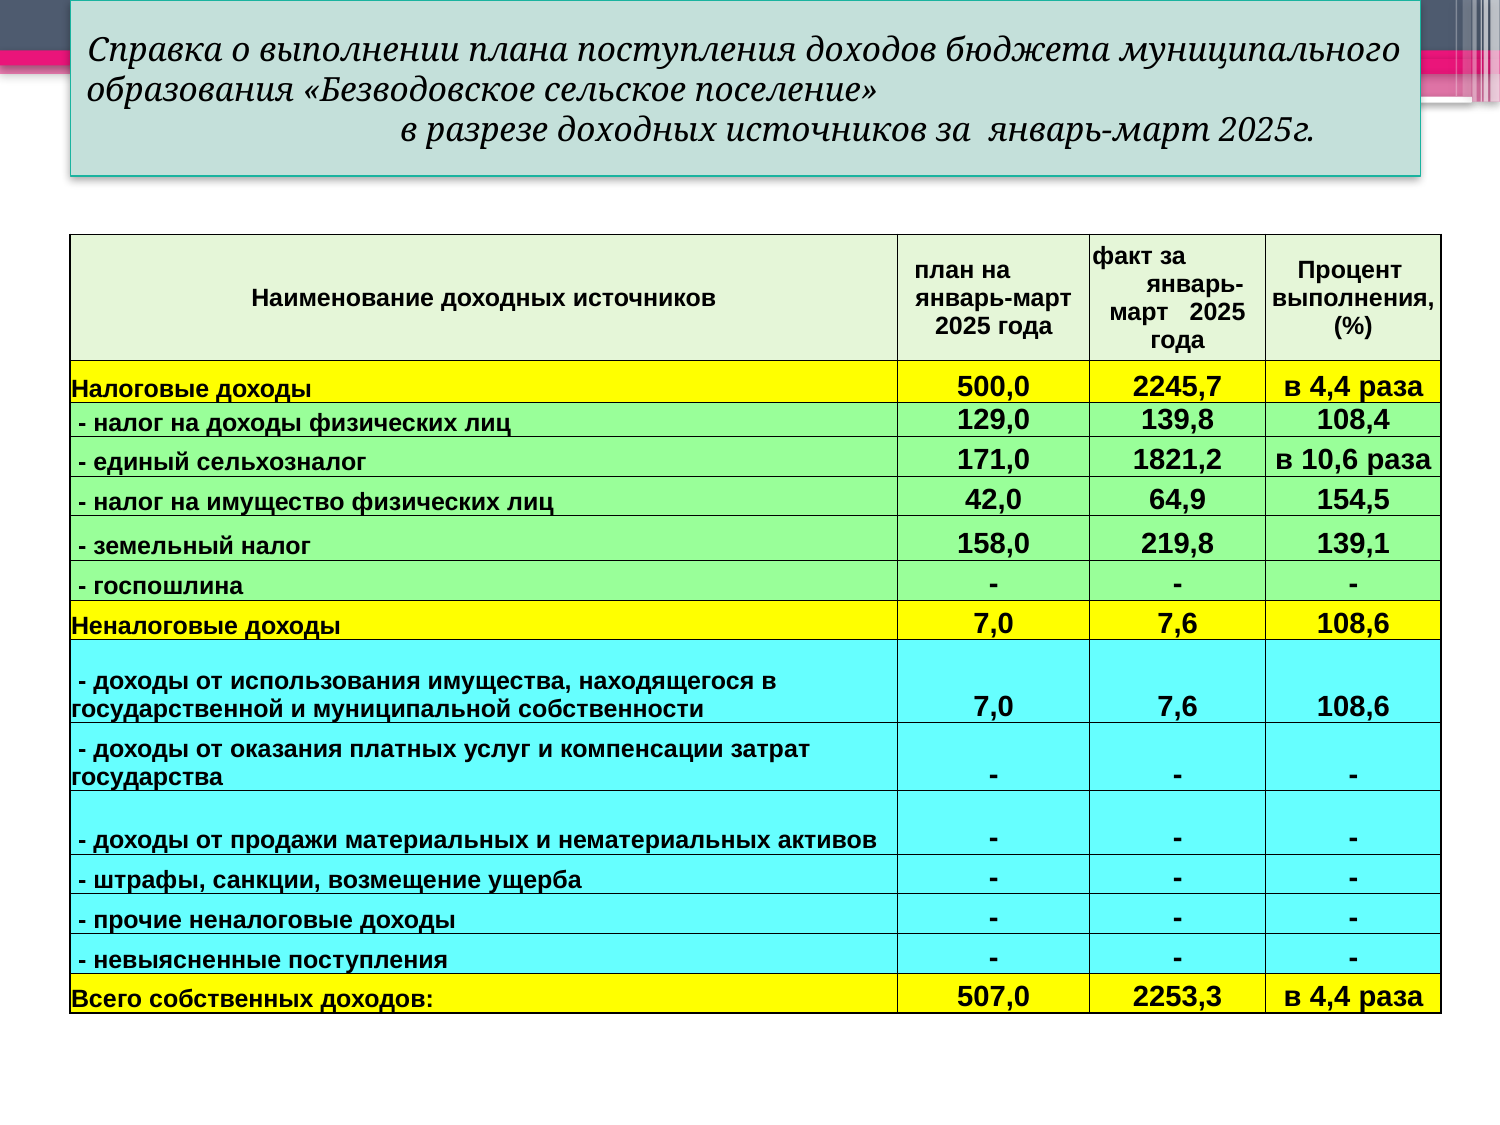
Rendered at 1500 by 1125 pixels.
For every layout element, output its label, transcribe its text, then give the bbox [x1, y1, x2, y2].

table_cell 7,0 [898, 601, 1089, 639]
table_cell Налоговые доходы [71, 361, 897, 402]
table_cell 108,6 [1266, 601, 1440, 639]
table_cell - невыясненные поступления [71, 934, 897, 973]
table_cell 171,0 [898, 437, 1089, 476]
table_cell - налог на имущество физических лиц [71, 477, 897, 515]
table_cell - [1090, 855, 1265, 893]
table_cell в 4,4 раза [1266, 361, 1440, 402]
table_cell - [898, 791, 1089, 854]
table_cell 139,8 [1090, 403, 1265, 436]
table_cell - прочие неналоговые доходы [71, 894, 897, 933]
table_cell - штрафы, санкции, возмещение ущерба [71, 855, 897, 893]
table_cell - [1266, 791, 1440, 854]
table_header Наименование доходных источников [71, 235, 897, 360]
table_header Процент выполнения, (%) [1266, 235, 1440, 360]
table_cell 1821,2 [1090, 437, 1265, 476]
table_cell - доходы от оказания платных услуг и компенсации затрат государства [71, 723, 897, 790]
table_cell - единый сельхозналог [71, 437, 897, 476]
table_cell - [1266, 894, 1440, 933]
table_cell - [1090, 791, 1265, 854]
table_cell - госпошлина [71, 561, 897, 600]
table_cell 7,6 [1090, 640, 1265, 722]
table_cell 42,0 [898, 477, 1089, 515]
table_cell 64,9 [1090, 477, 1265, 515]
table_cell 139,1 [1266, 516, 1440, 560]
table_cell - [898, 561, 1089, 600]
table_cell Всего собственных доходов: [71, 974, 897, 1012]
table_cell - [1090, 723, 1265, 790]
table_cell - [1090, 894, 1265, 933]
table_cell в 4,4 раза [1266, 974, 1440, 1012]
table_cell Неналоговые доходы [71, 601, 897, 639]
table_cell - доходы от продажи материальных и нематериальных активов [71, 791, 897, 854]
table_cell - [898, 723, 1089, 790]
table_cell - [1266, 855, 1440, 893]
table_cell - доходы от использования имущества, находящегося в государственной и муниципальной собственности [71, 640, 897, 722]
table_cell - [1266, 934, 1440, 973]
table_cell 108,6 [1266, 640, 1440, 722]
table_cell в 10,6 раза [1266, 437, 1440, 476]
table_cell 108,4 [1266, 403, 1440, 436]
table_cell - [898, 934, 1089, 973]
table_cell 500,0 [898, 361, 1089, 402]
table_header факт за январь-март 2025 года [1090, 235, 1265, 360]
table_cell - земельный налог [71, 516, 897, 560]
table_cell 154,5 [1266, 477, 1440, 515]
title Справка о выполнении плана поступления доходов бюджета муниципального образования «Безводовское сельское поселение» в разрезе доходных источников за январь-март 2025г. [70, 0, 1421, 177]
table_cell - [898, 855, 1089, 893]
table_cell 7,6 [1090, 601, 1265, 639]
table_cell - [1266, 723, 1440, 790]
table_cell 2253,3 [1090, 974, 1265, 1012]
table_cell 158,0 [898, 516, 1089, 560]
table_cell 219,8 [1090, 516, 1265, 560]
table_header план на январь-март 2025 года [898, 235, 1089, 360]
table_cell - [1090, 561, 1265, 600]
table_cell - [1090, 934, 1265, 973]
table_cell - [898, 894, 1089, 933]
table_cell 129,0 [898, 403, 1089, 436]
table_cell - [1266, 561, 1440, 600]
table_cell 507,0 [898, 974, 1089, 1012]
table_cell - налог на доходы физических лиц [71, 403, 897, 436]
table_cell 7,0 [898, 640, 1089, 722]
table_cell 2245,7 [1090, 361, 1265, 402]
